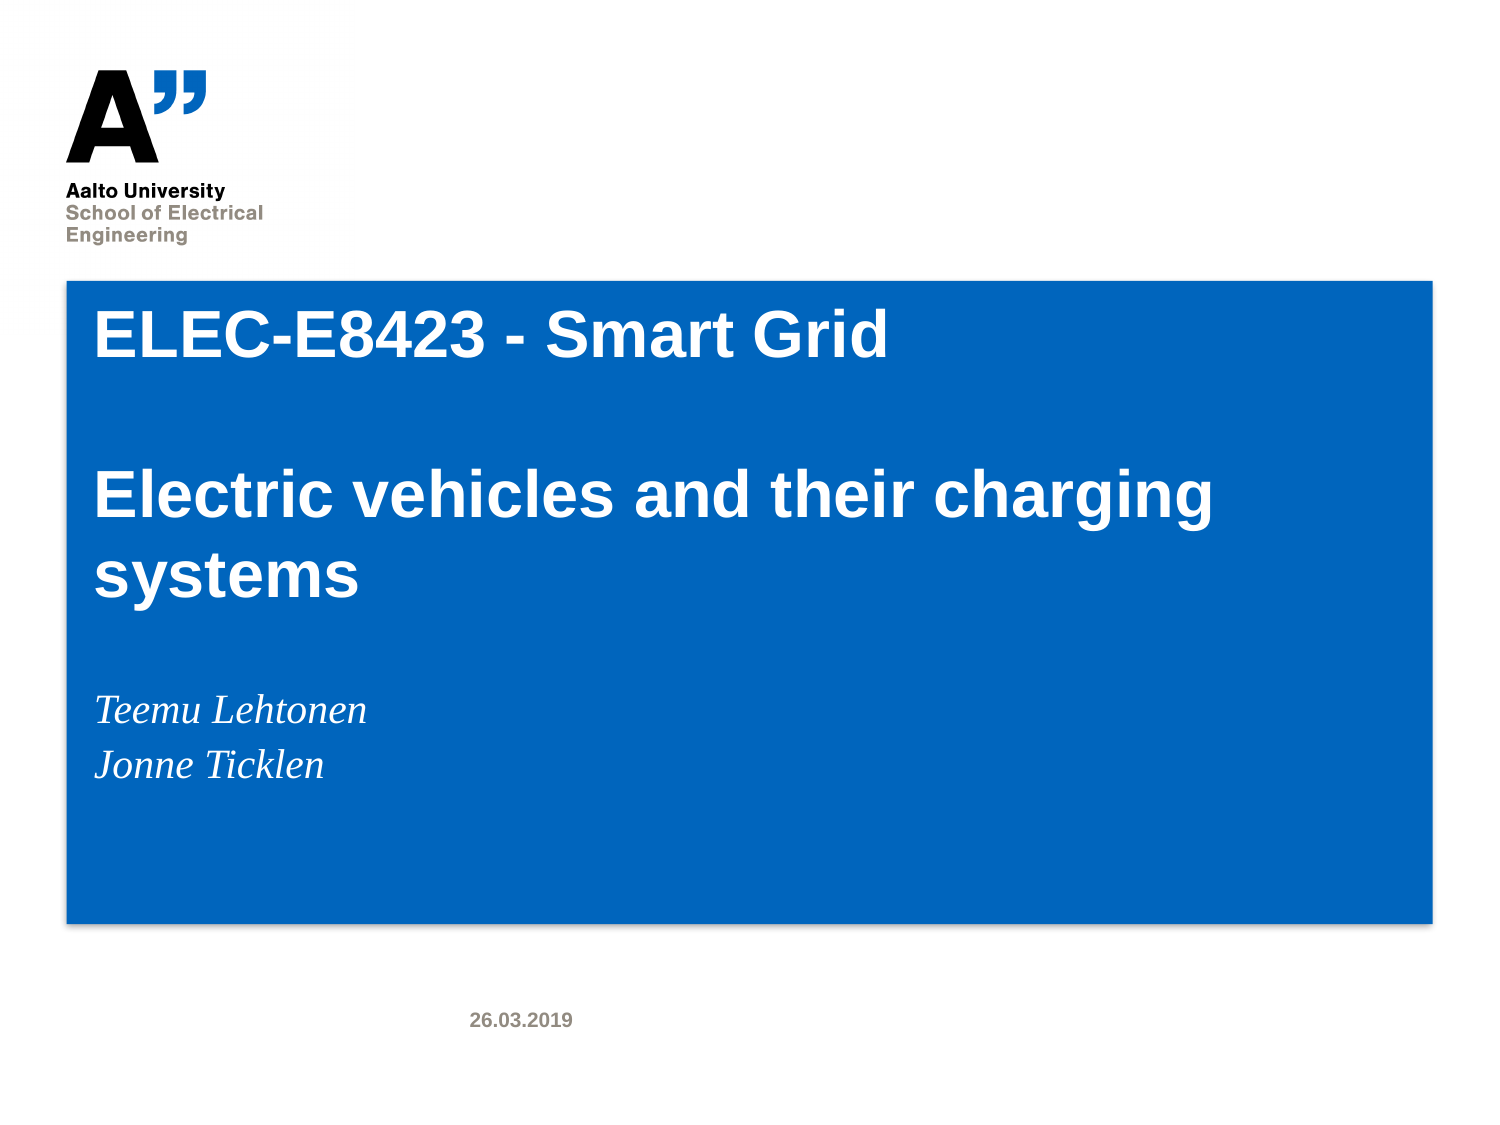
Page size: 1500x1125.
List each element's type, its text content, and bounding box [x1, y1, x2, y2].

subtitle Teemu Lehtonen Jonne Ticklen [93, 686, 1125, 904]
picture [0, 0, 355, 335]
list 26.03.2019 [469, 1006, 803, 1082]
title ELEC-E8423 - Smart Grid Electric vehicles and their charging systems [93, 290, 1370, 687]
